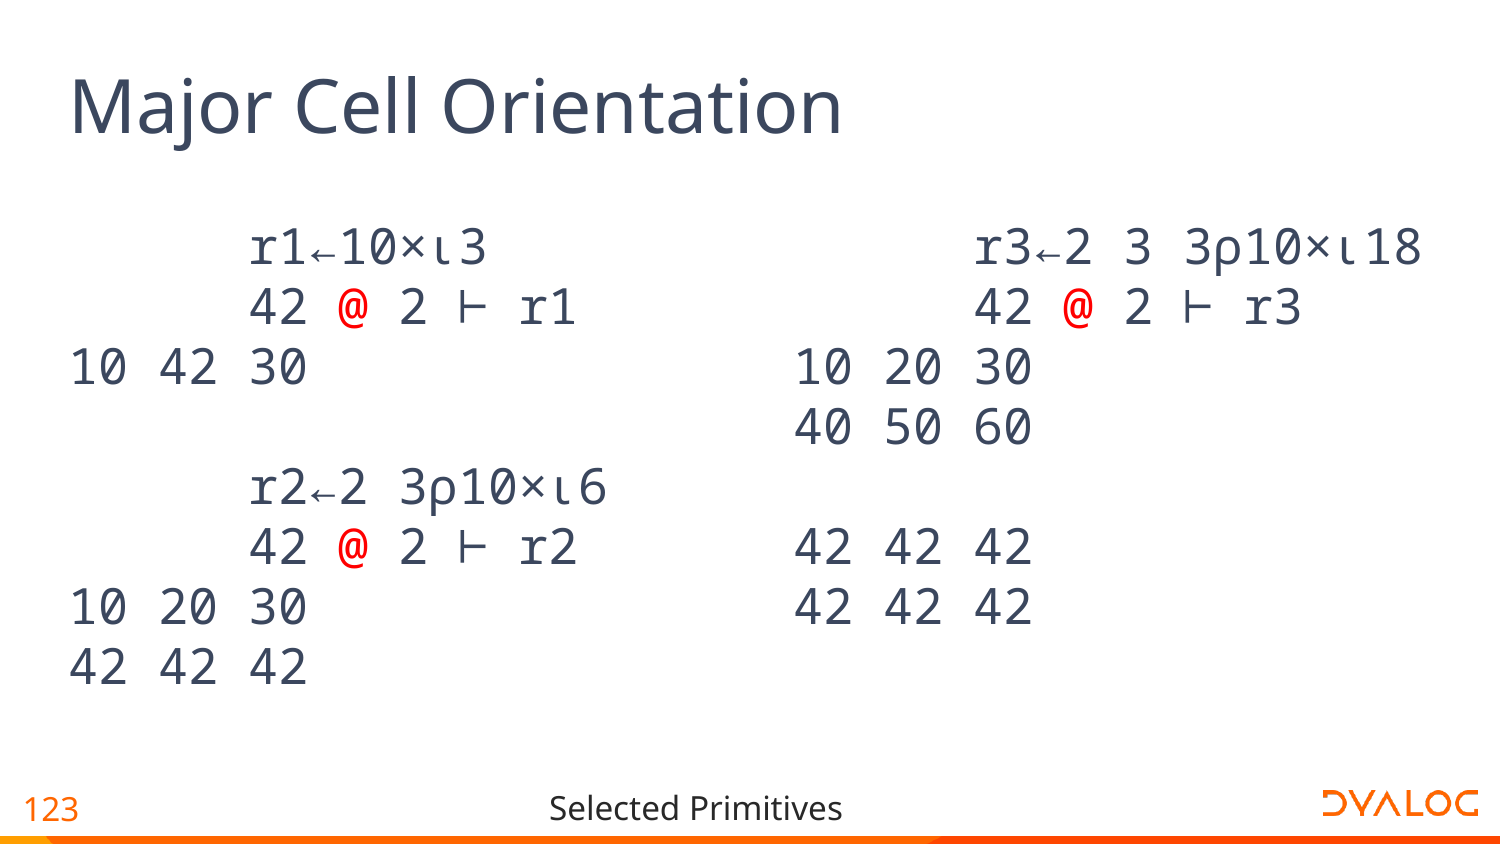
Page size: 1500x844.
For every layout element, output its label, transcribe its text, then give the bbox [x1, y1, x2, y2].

title Major Cell Orientation [53, 43, 1453, 157]
picture [0, 836, 1500, 844]
picture [1323, 790, 1478, 816]
list r3←2 3 3⍴10×⍳18 42 @ 2 ⊢ r3 10 20 30 40 50 60 42 42 42 42 42 42 [778, 207, 1453, 740]
list r1←10×⍳3 42 @ 2 ⊢ r1 10 42 30 r2←2 3⍴10×⍳6 42 @ 2 ⊢ r2 10 20 30 42 42 42 [53, 207, 727, 740]
